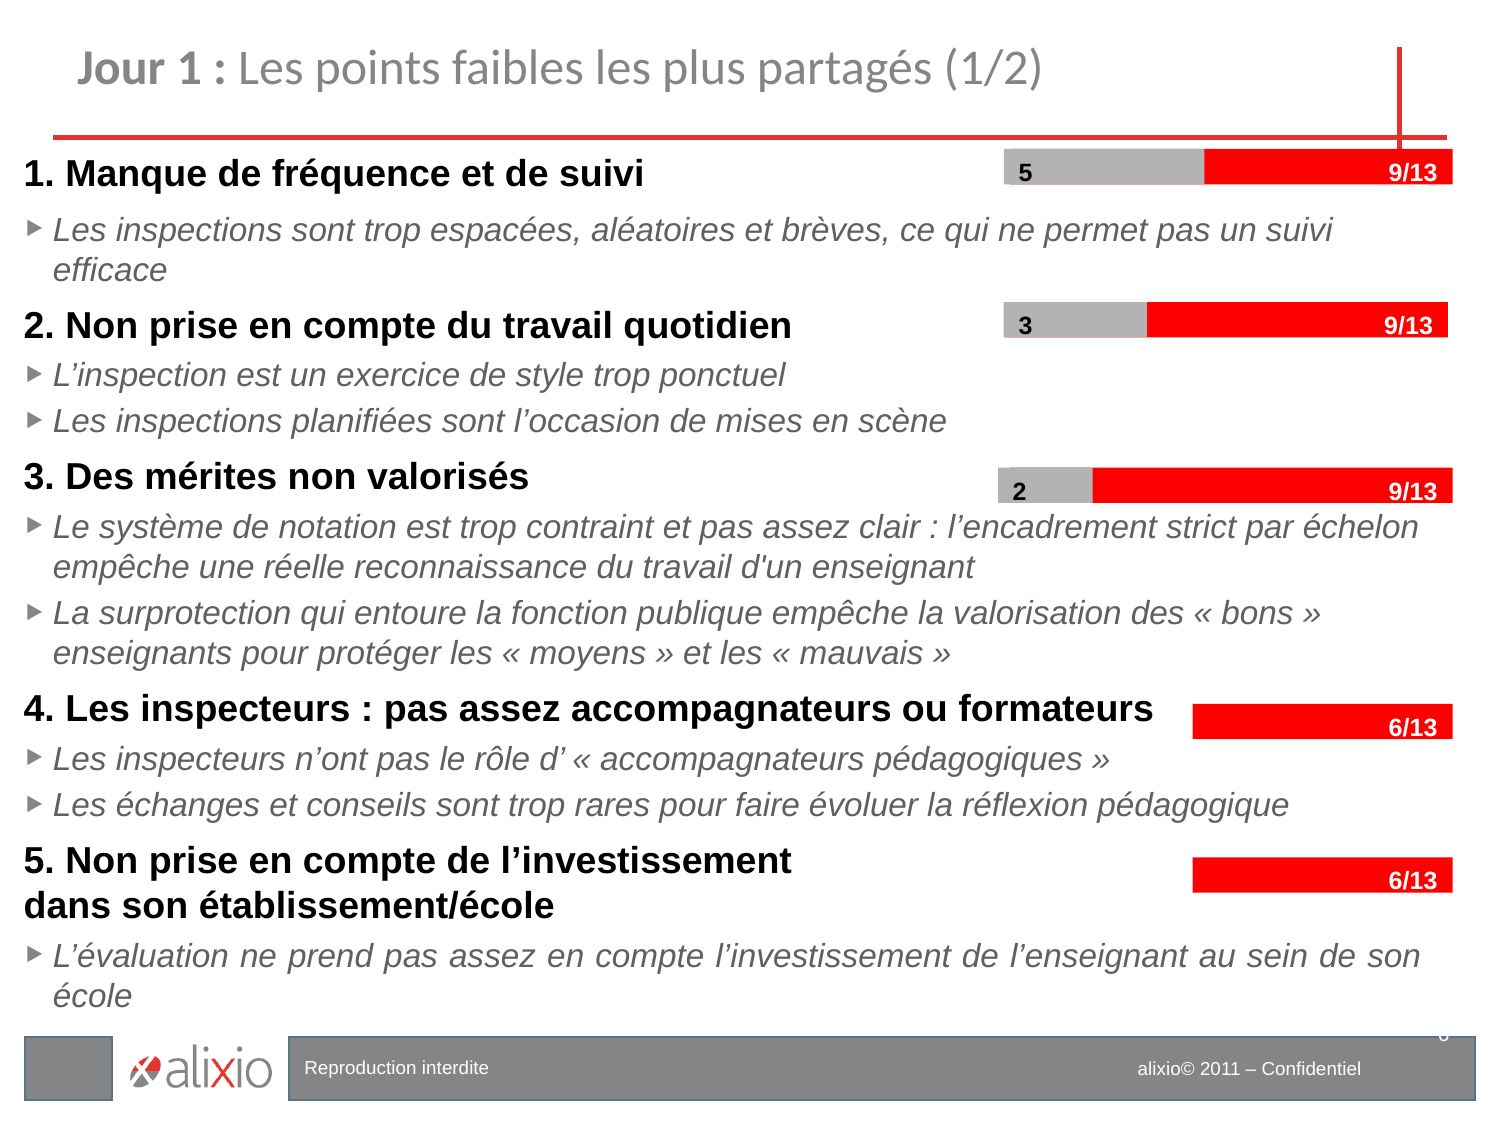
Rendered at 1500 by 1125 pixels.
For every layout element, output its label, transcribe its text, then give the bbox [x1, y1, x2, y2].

text_box 9/13 [1205, 148, 1453, 185]
list 1. Manque de fréquence et de suivi Les inspections sont trop espacées, aléatoires et brèves, ce qui ne permet pas un suivi efficace 2. Non prise en compte du travail quotidien L’inspection est un exercice de style trop ponctuel Les inspections planifiées sont l’occasion de mises en scène 3. Des mérites non valorisés Le système de notation est trop contraint et pas assez clair : l’encadrement strict par échelon empêche une réelle reconnaissance du travail d'un enseignant La surprotection qui entoure la fonction publique empêche la valorisation des « bons » enseignants pour protéger les « moyens » et les « mauvais » 4. Les inspecteurs : pas assez accompagnateurs ou formateurs Les inspecteurs n’ont pas le rôle d’ « accompagnateurs pédagogiques » Les échanges et conseils sont trop rares pour faire évoluer la réflexion pédagogique 5. Non prise en compte de l’investissement dans son établissement/école L’évaluation ne prend pas assez en compte l’investissement de l’enseignant au sein de son école [23, 148, 1424, 1047]
picture [128, 1047, 273, 1092]
slide_number 6 [1412, 1001, 1476, 1065]
text_box 6/13 [1192, 857, 1453, 893]
text_box 5 [1003, 148, 1205, 185]
text_box 6/13 [1192, 703, 1453, 740]
text_box 3 [1003, 302, 1147, 338]
text_box 2 [998, 467, 1093, 503]
title Jour 1 : Les points faibles les plus partagés (1/2) [62, 26, 1365, 102]
text_box 9/13 [1093, 467, 1453, 503]
text_box 9/13 [1147, 302, 1448, 338]
